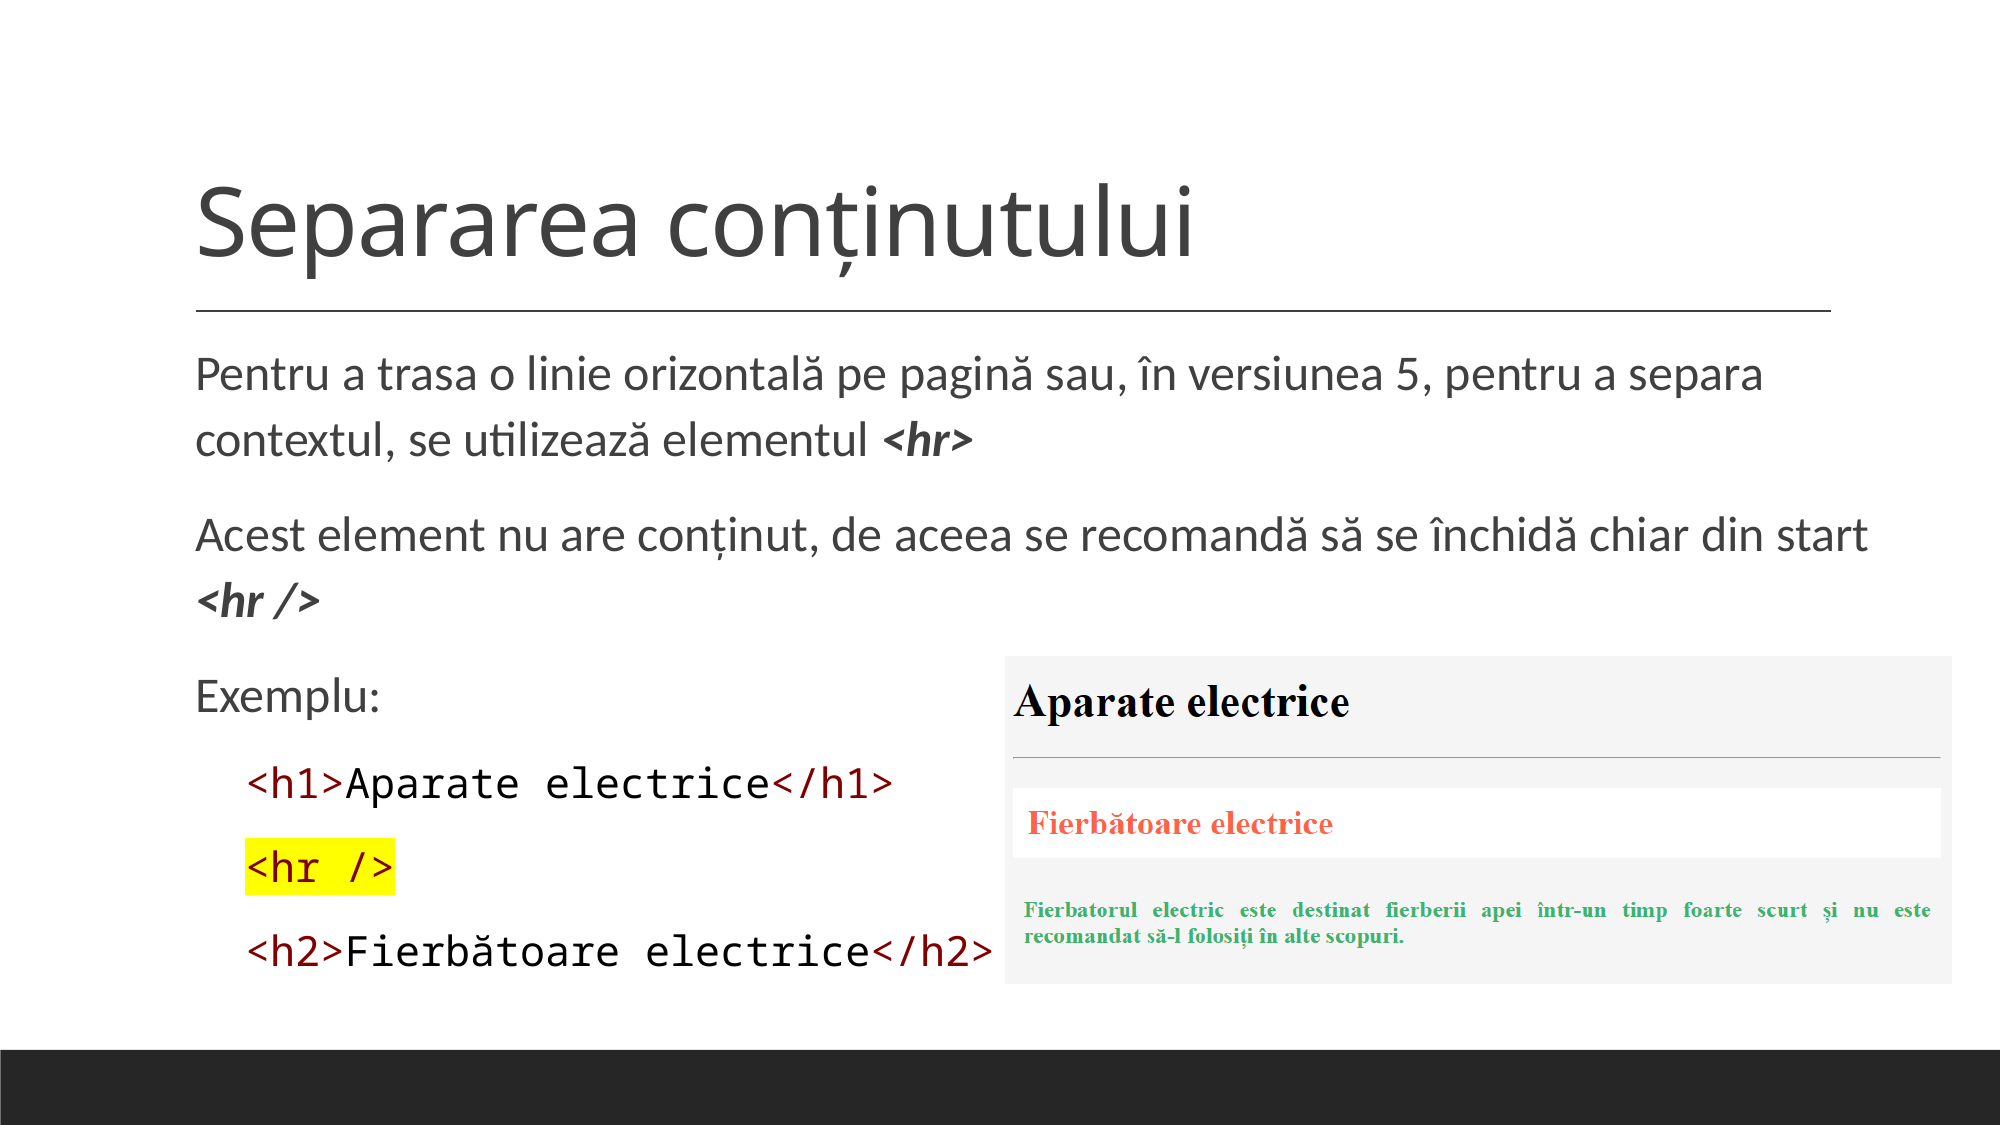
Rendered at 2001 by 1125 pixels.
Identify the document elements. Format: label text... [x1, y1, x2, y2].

picture [1004, 655, 1953, 985]
title Separarea conţinutului [180, 47, 1830, 285]
list Pentru a trasa o linie orizontală pe pagină sau, în versiunea 5, pentru a separa contextul, se utilizează elementul <hr> Acest element nu are conţinut, de aceea se recomandă să se închidă chiar din start <hr /> Exemplu: <h1>Aparate electrice</h1> <hr /> <h2>Fierbătoare electrice</h2> [180, 326, 1878, 986]
